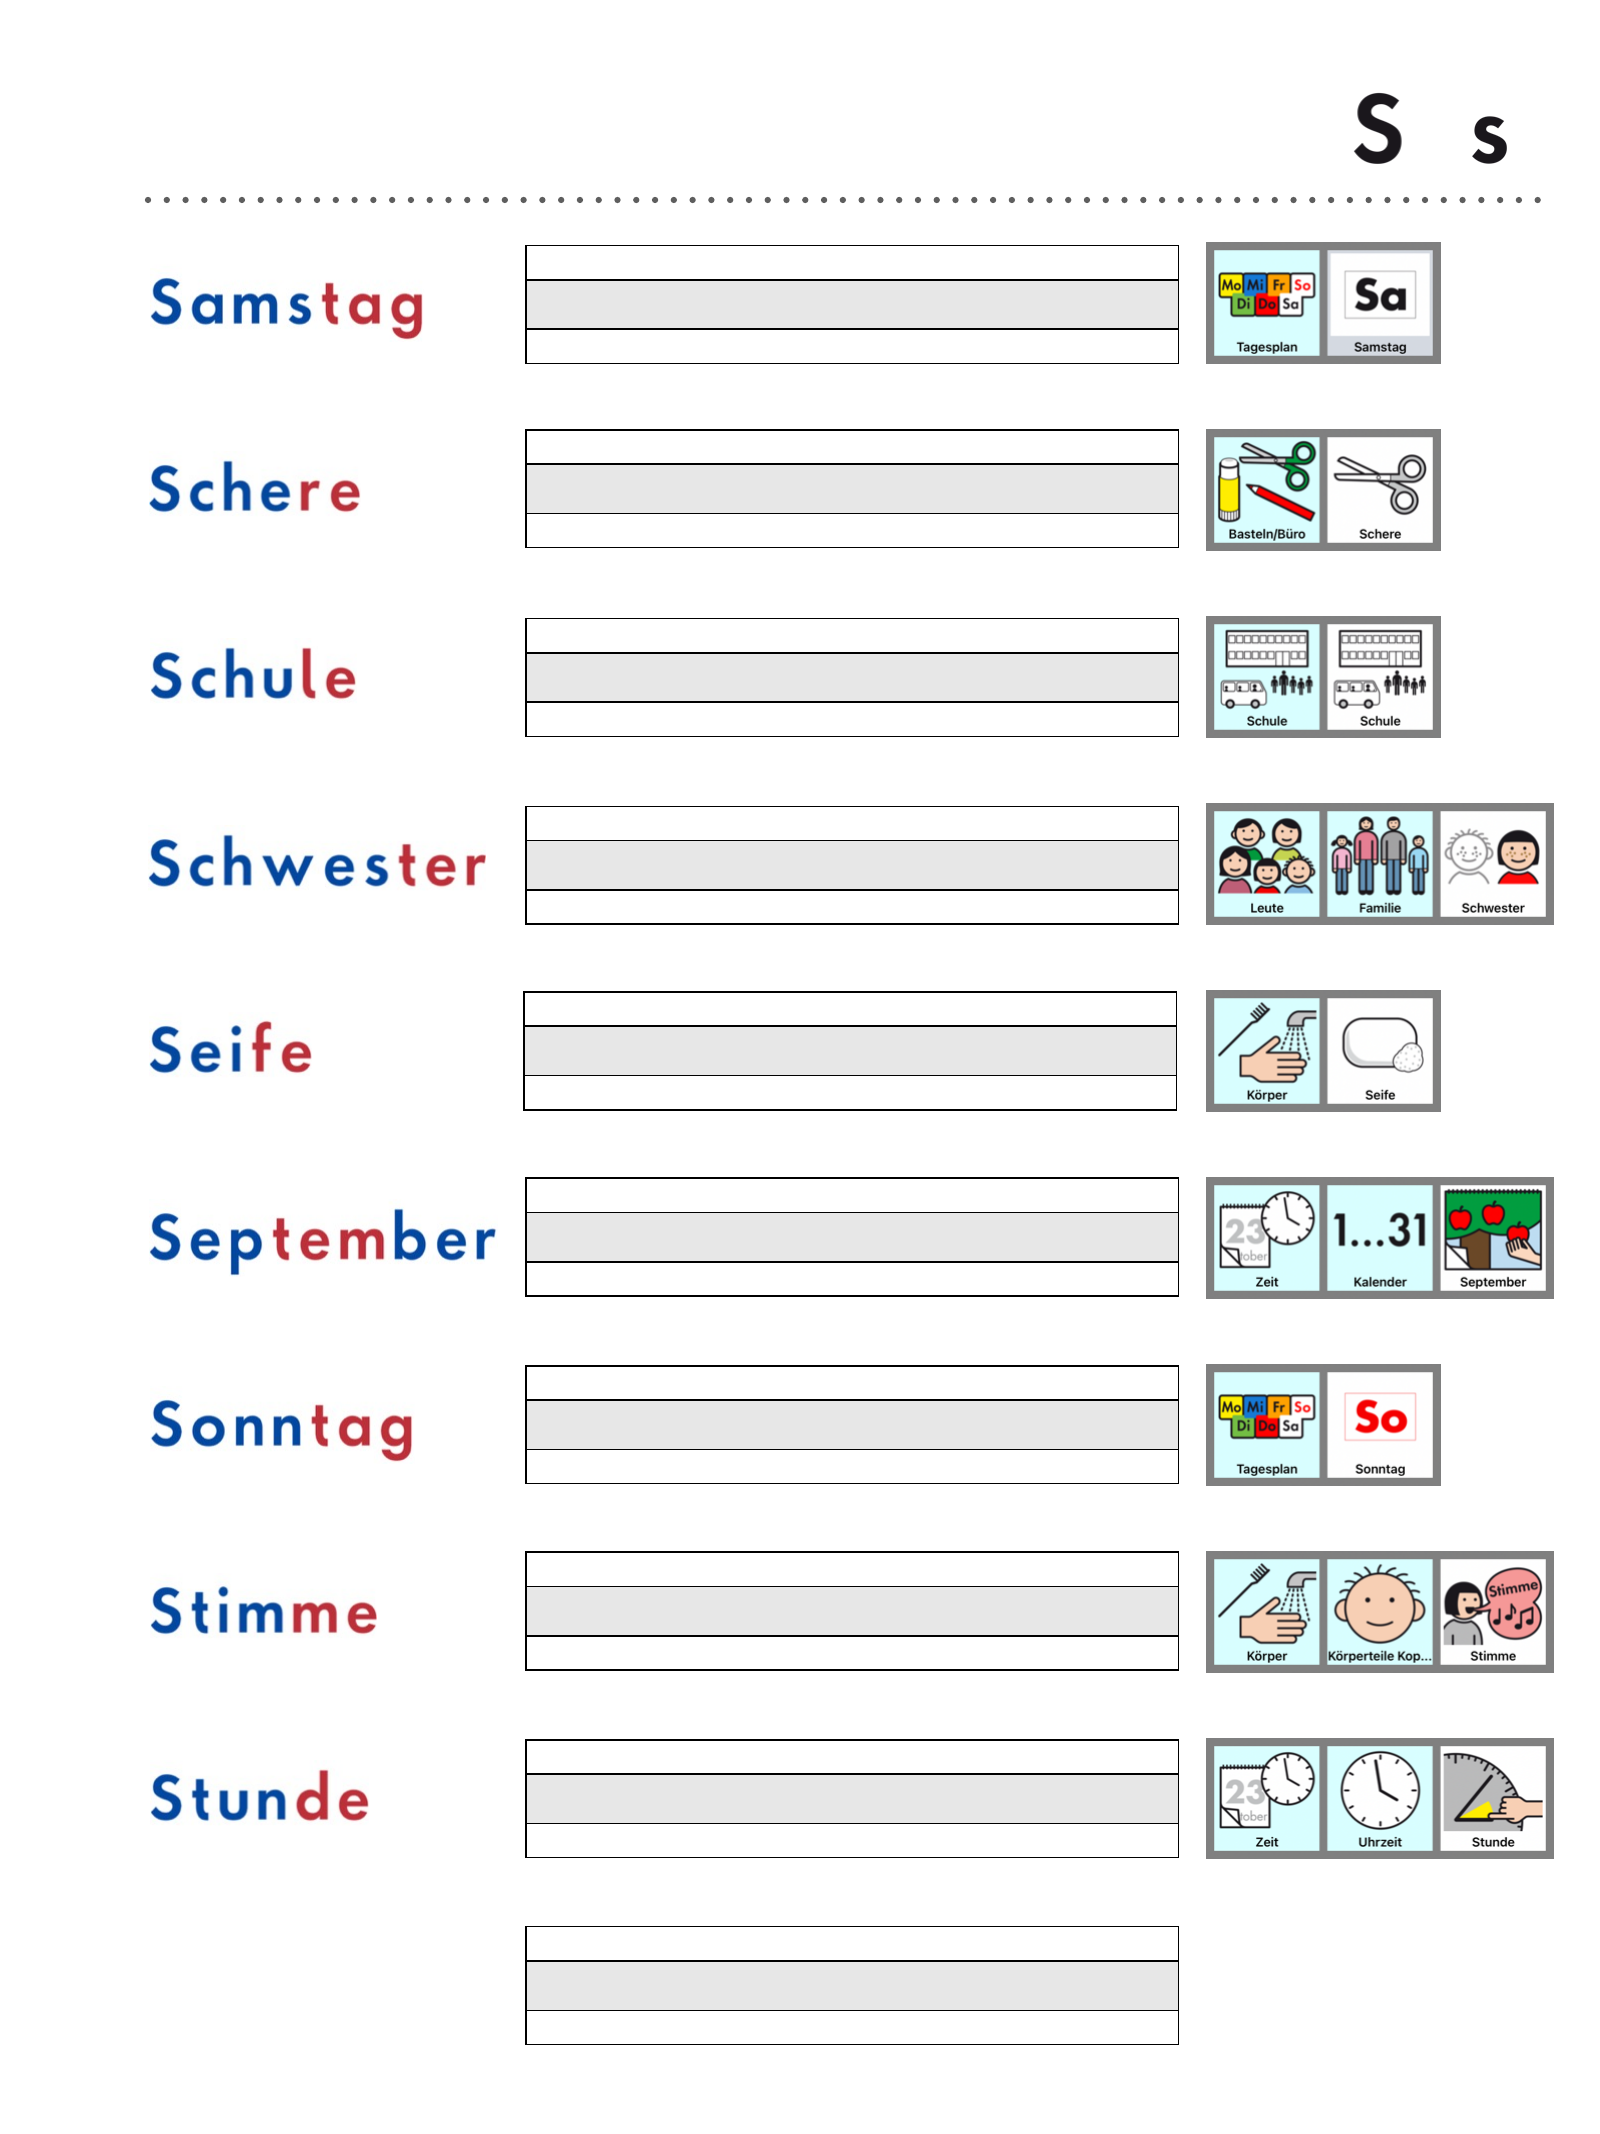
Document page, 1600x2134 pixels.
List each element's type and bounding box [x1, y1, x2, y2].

picture [1206, 242, 1441, 364]
picture [150, 1759, 369, 1838]
picture [148, 825, 486, 903]
picture [149, 638, 357, 716]
text_box [525, 429, 1179, 548]
picture [1206, 1550, 1554, 1673]
picture [1206, 1737, 1554, 1860]
picture [1206, 803, 1554, 925]
picture [149, 451, 361, 529]
text_box [523, 991, 1177, 1111]
text_box [525, 1365, 1179, 1484]
text_box [525, 1739, 1179, 1858]
picture [1206, 1363, 1441, 1486]
text_box [525, 806, 1179, 925]
picture [1206, 1177, 1554, 1299]
picture [1206, 429, 1441, 551]
text_box [525, 245, 1179, 364]
text_box [525, 1926, 1179, 2045]
picture [149, 1012, 312, 1090]
picture [149, 264, 426, 342]
picture [149, 1385, 415, 1464]
picture [1206, 990, 1441, 1112]
text_box [525, 618, 1179, 737]
text_box [525, 1551, 1179, 1671]
picture [148, 1199, 498, 1277]
text_box [525, 1177, 1179, 1297]
picture [1305, 69, 1562, 191]
picture [1206, 616, 1441, 738]
picture [150, 1572, 377, 1651]
